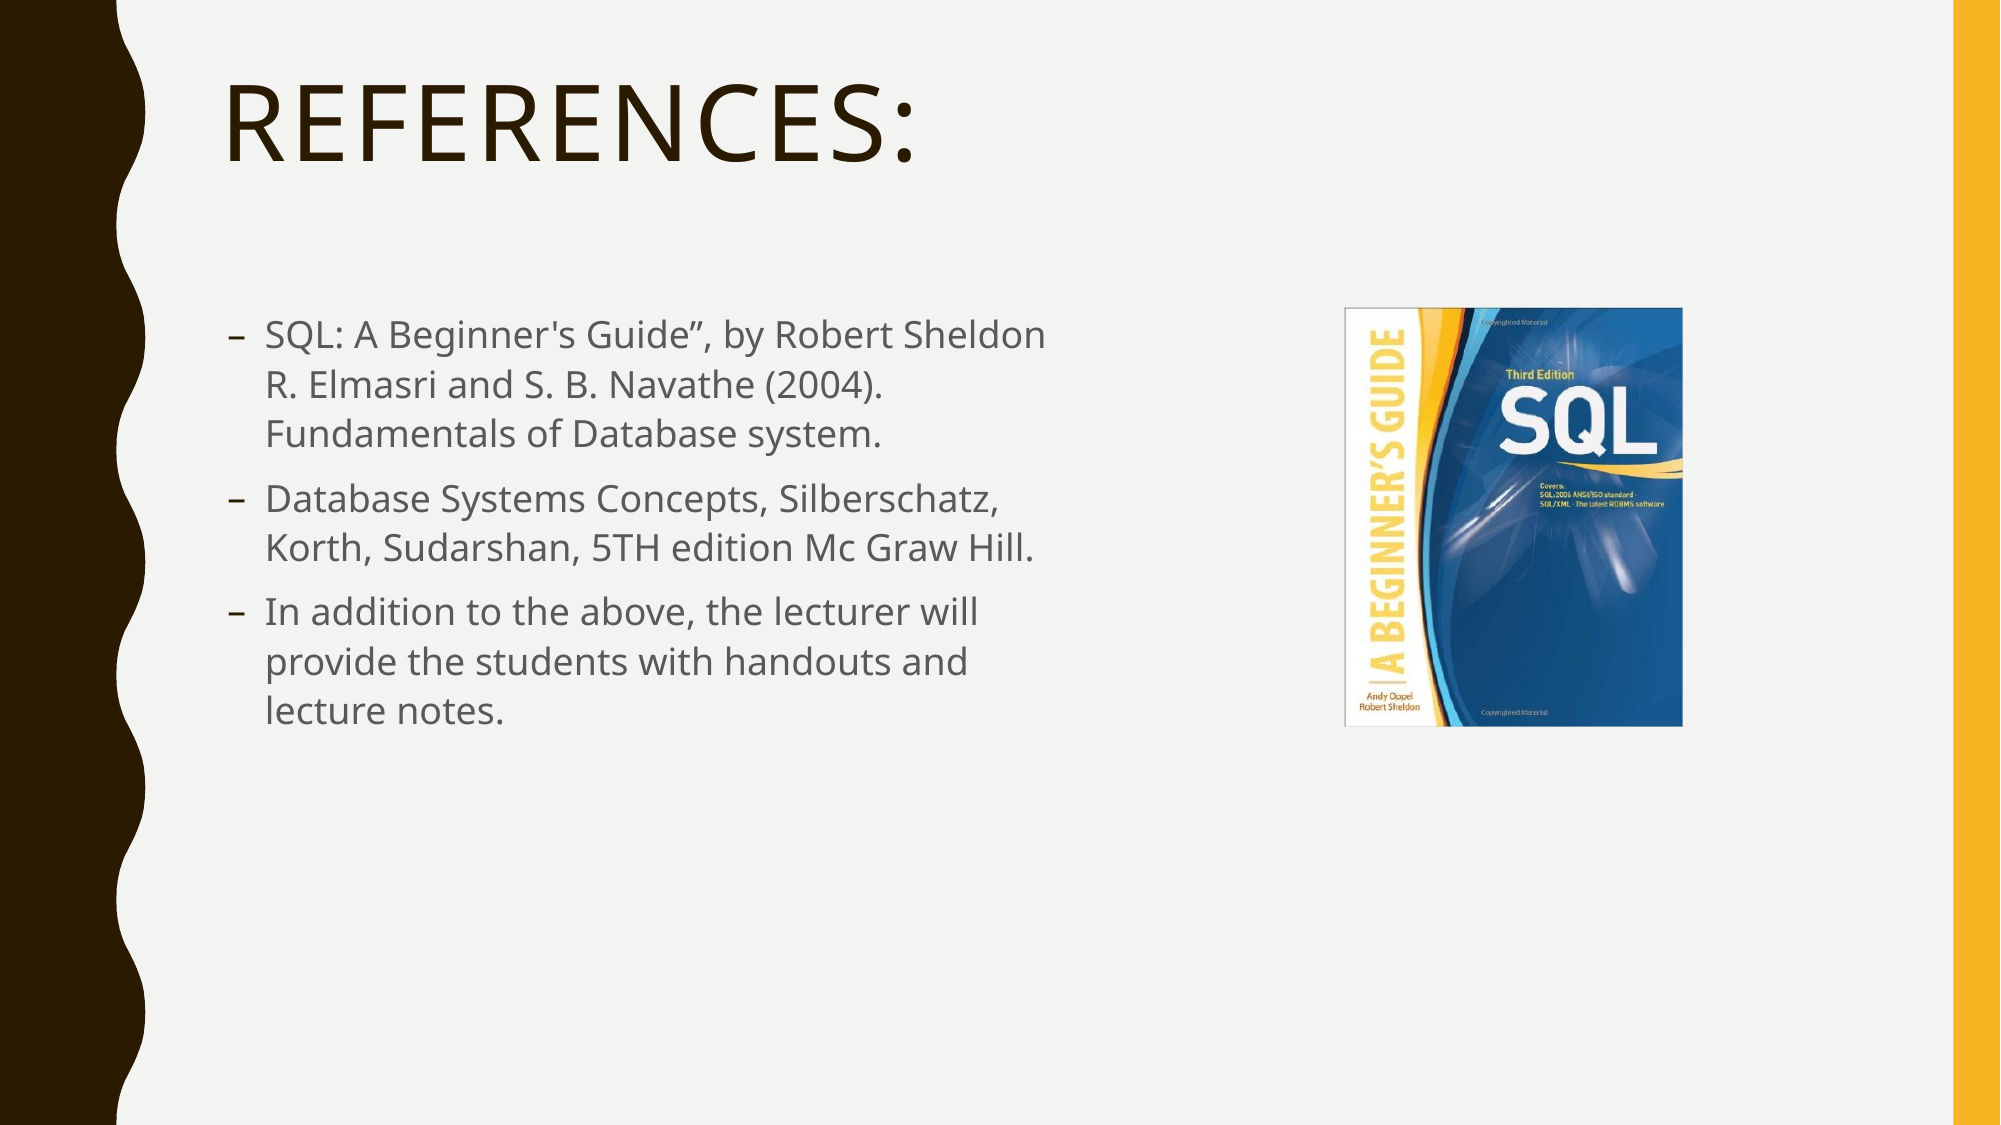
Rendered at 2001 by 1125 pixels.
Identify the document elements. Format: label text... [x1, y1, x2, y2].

list SQL: A Beginner's Guide”, by Robert Sheldon R. Elmasri and S. B. Navathe (2004). Fundamentals of Database system. Database Systems Concepts, Silberschatz, Korth, Sudarshan, 5TH edition Mc Graw Hill. In addition to the above, the lecturer will provide the students with handouts and lecture notes. [137, 299, 1092, 1014]
title References: [205, 62, 1875, 308]
picture [1344, 307, 1683, 727]
